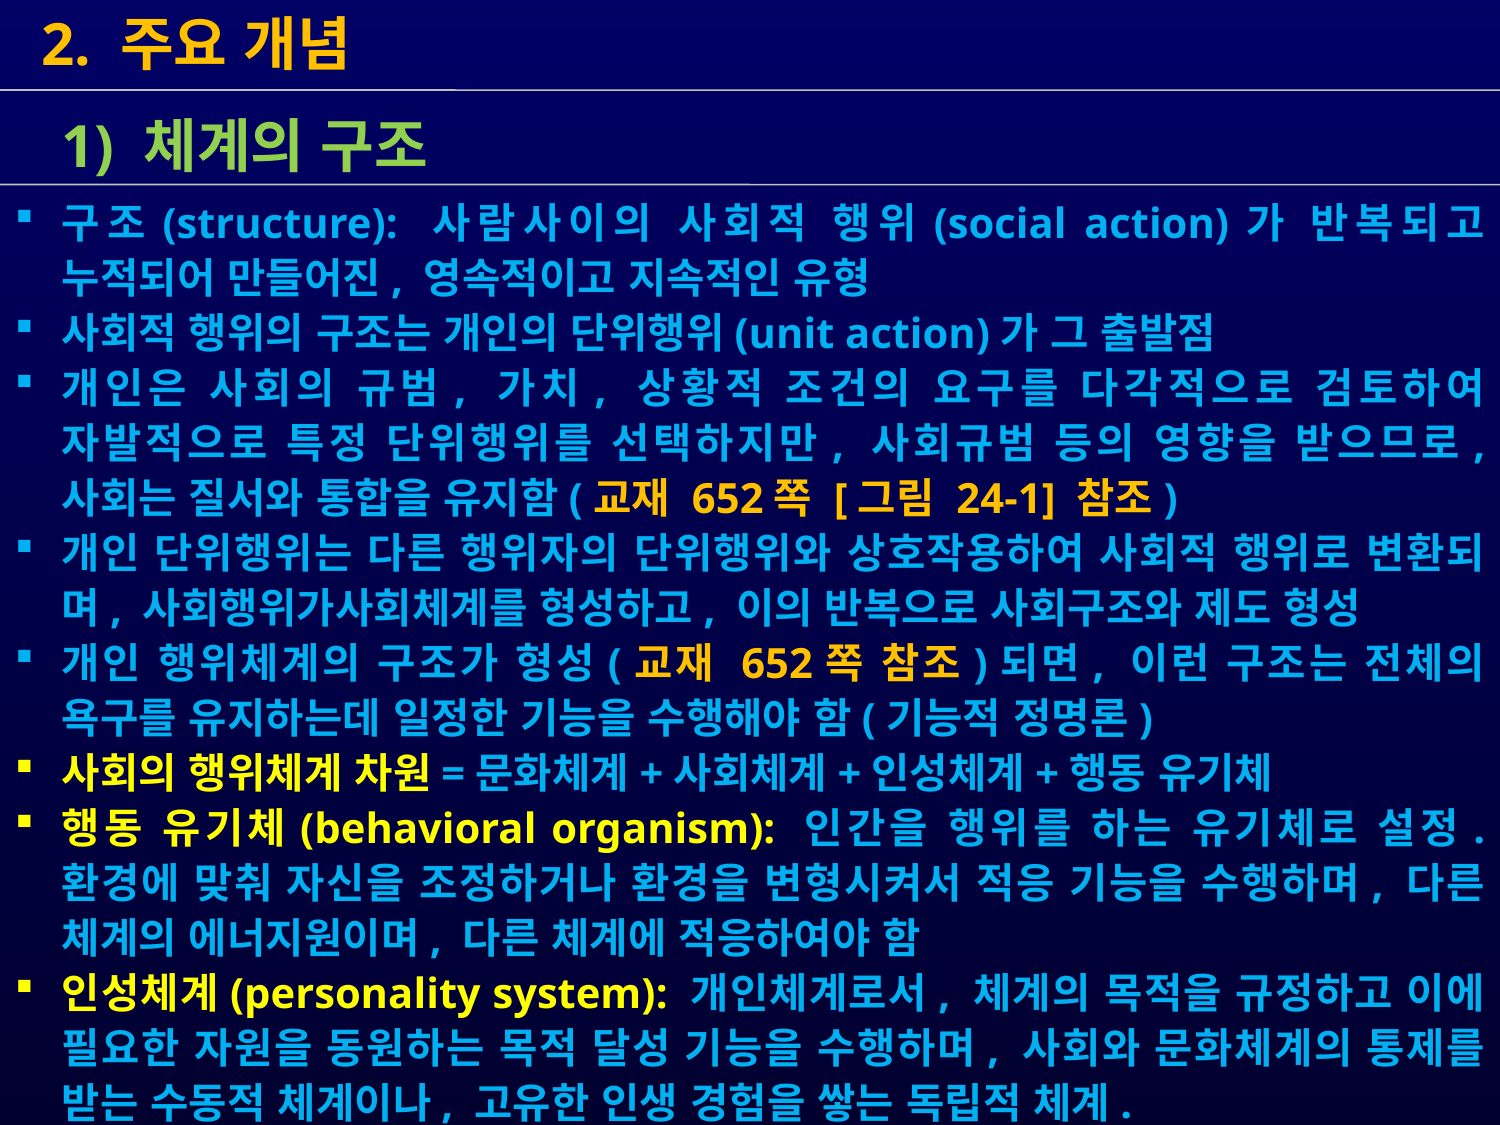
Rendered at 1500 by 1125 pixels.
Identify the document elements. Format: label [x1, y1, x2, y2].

text_box [0, 0, 1500, 1125]
